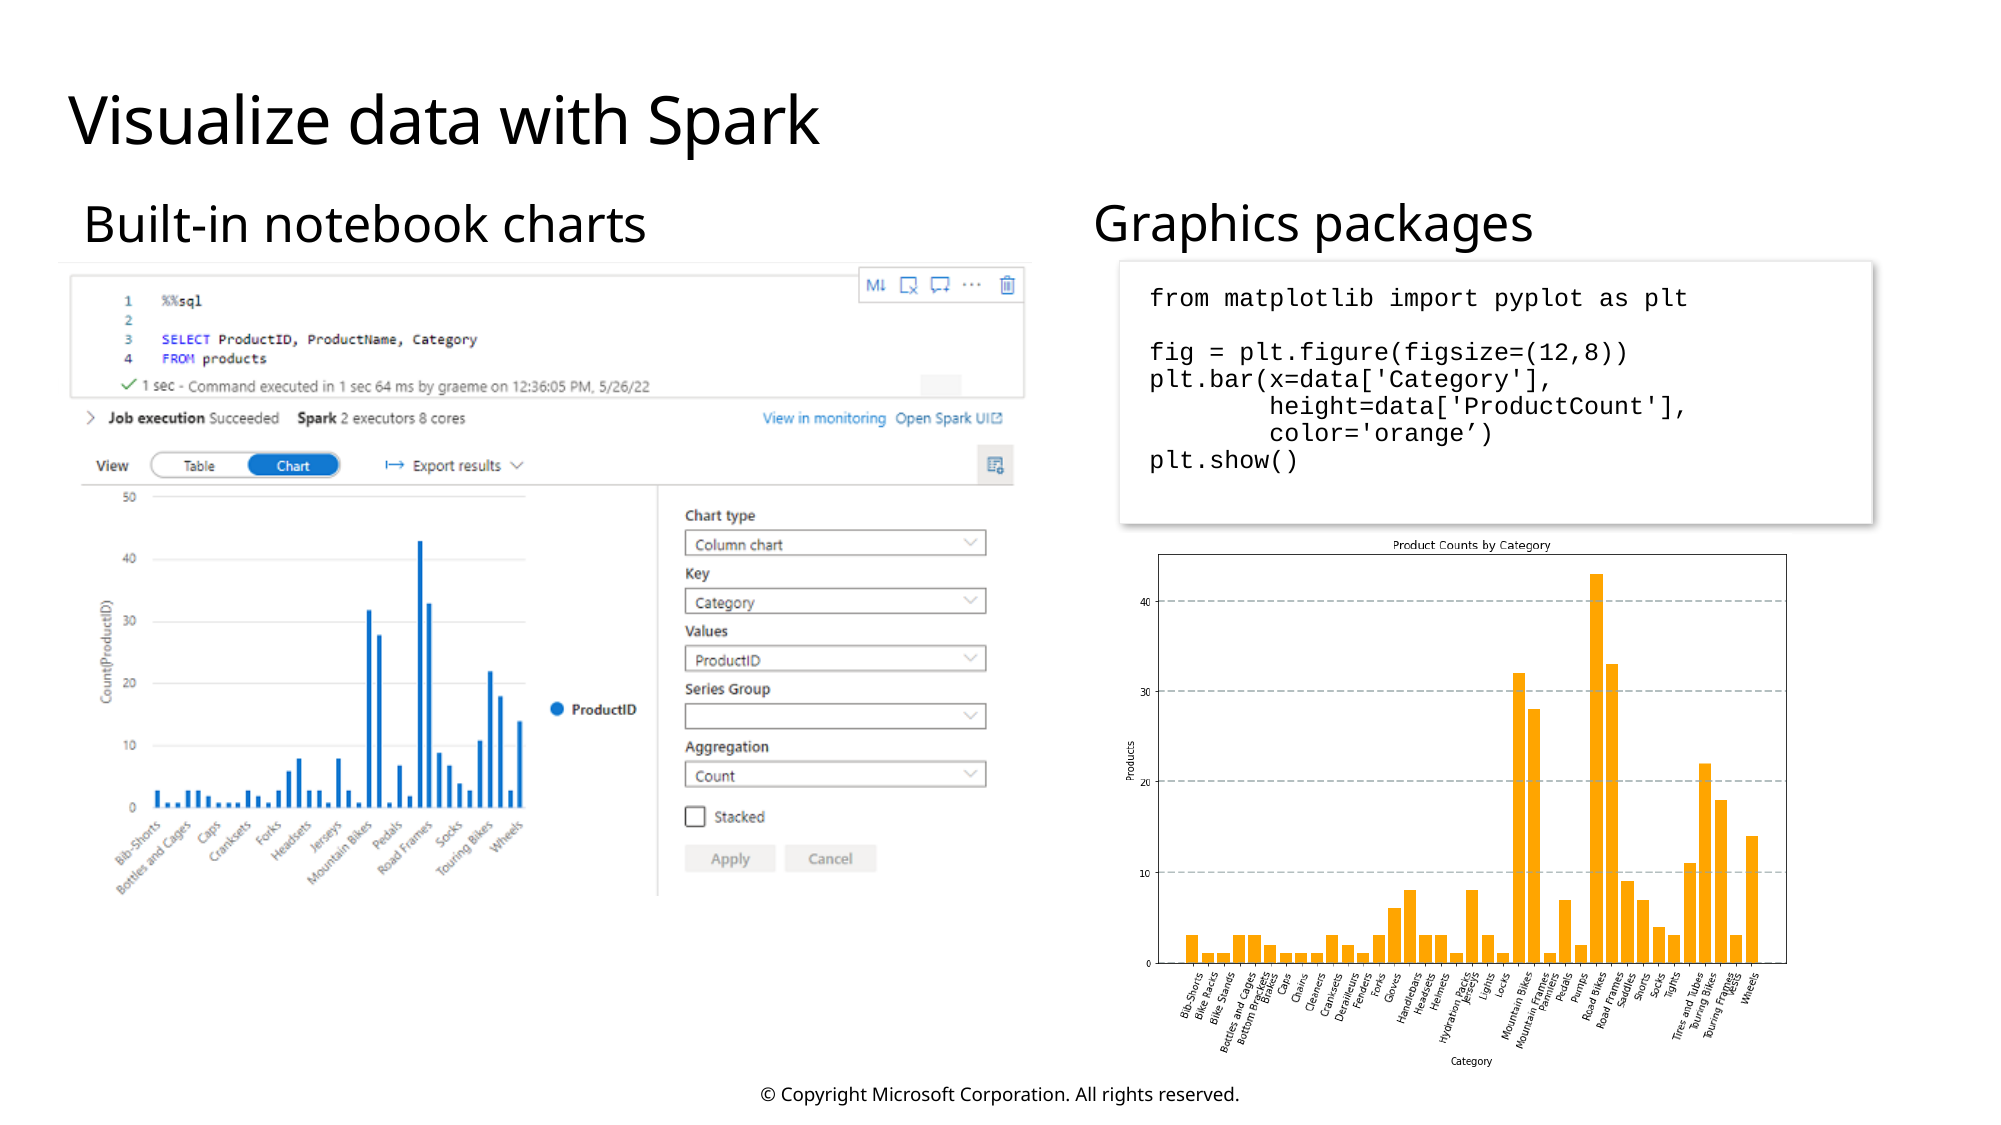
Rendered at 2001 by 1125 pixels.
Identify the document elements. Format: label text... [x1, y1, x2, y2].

text_box from matplotlib import pyplot as plt fig = plt.figure(figsize=(12,8)) plt.bar(x=data['Category'], height=data['ProductCount'], color='orange’) plt.show() [1119, 260, 1873, 524]
text_box Graphics packages [1079, 183, 1832, 259]
title Visualize data with Spark [68, 72, 1930, 184]
picture [1119, 532, 1792, 1072]
picture [57, 262, 1033, 896]
text_box Built-in notebook charts [68, 185, 746, 261]
